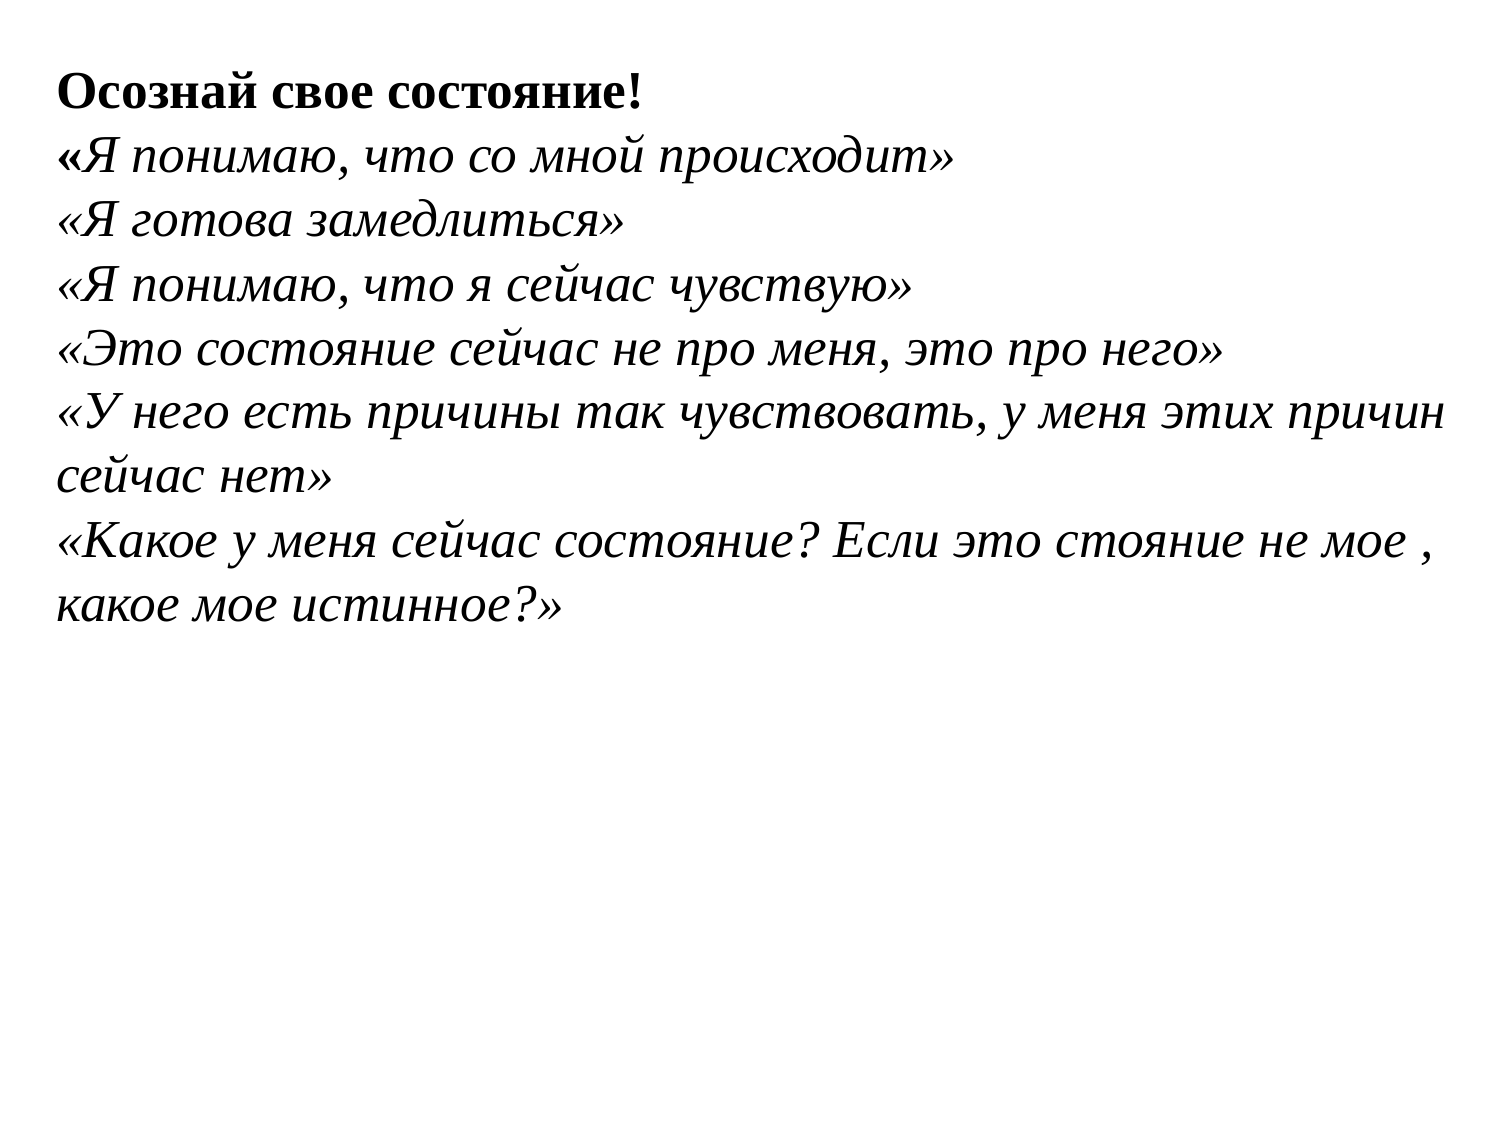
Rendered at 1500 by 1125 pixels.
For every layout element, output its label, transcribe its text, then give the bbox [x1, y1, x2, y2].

title Осознай свое состояние! «Я понимаю, что со мной происходит» «Я готова замедлиться» «Я понимаю, что я сейчас чувствую» «Это состояние сейчас не про меня, это про него» «У него есть причины так чувствовать, у меня этих причин сейчас нет» «Какое у меня сейчас состояние? Если это стояние не мое , какое мое истинное?» [41, 45, 1471, 835]
